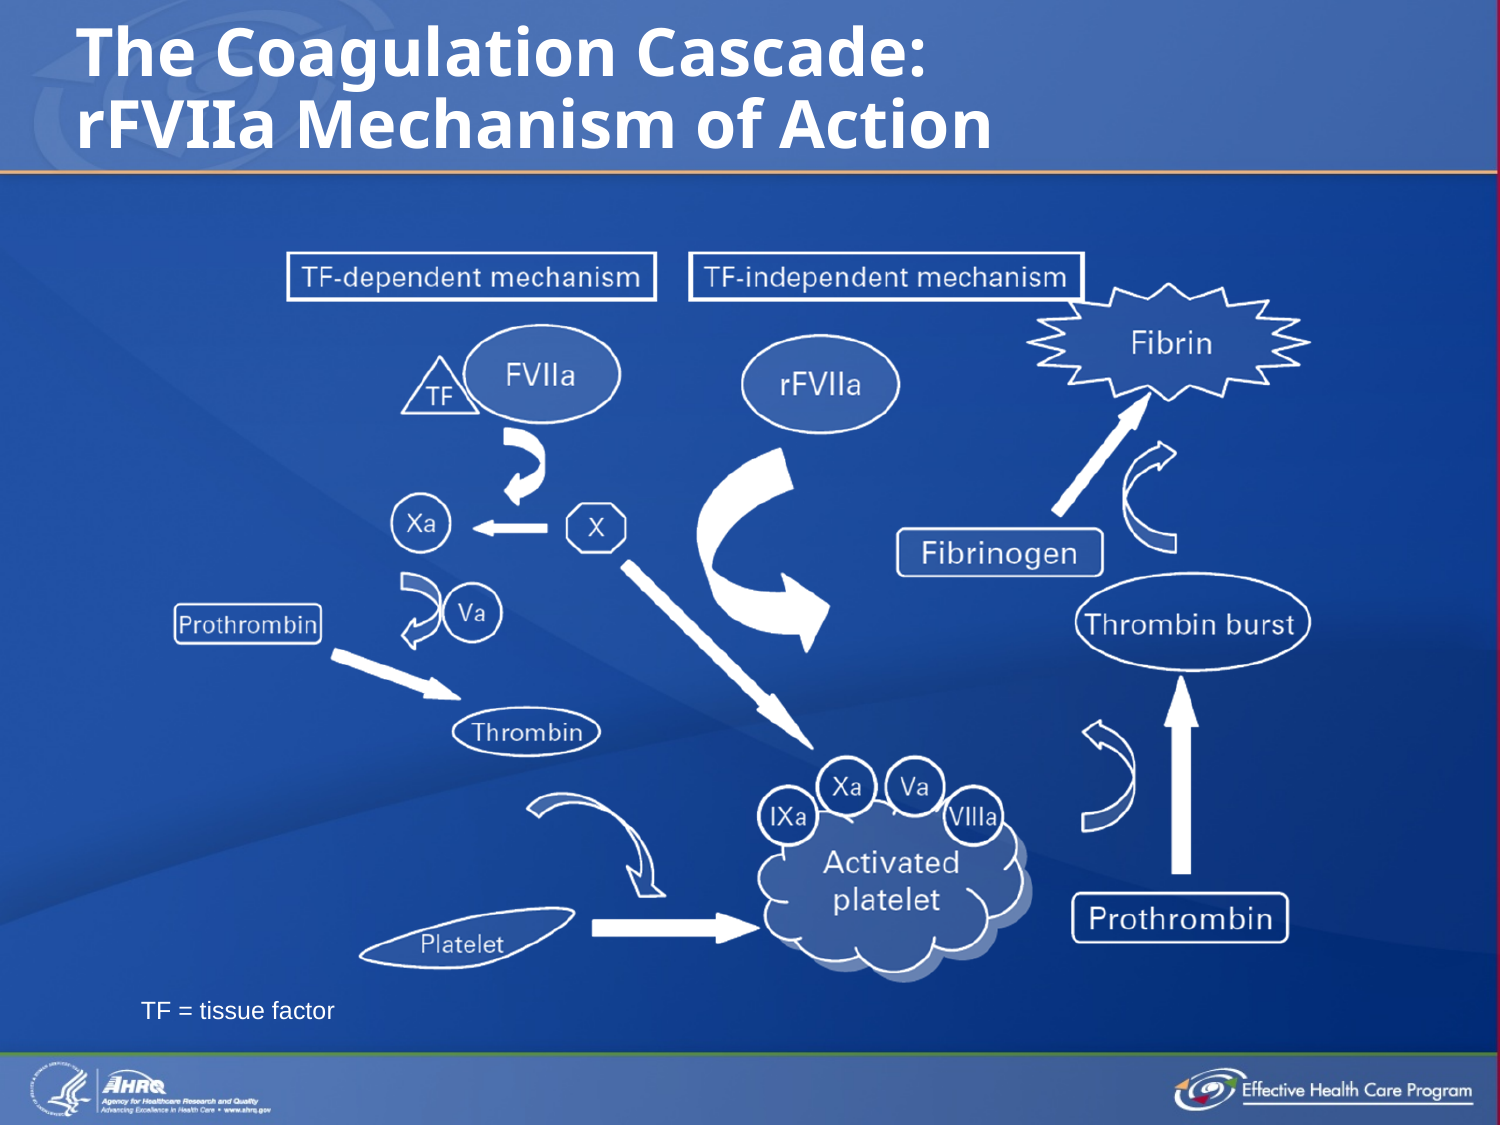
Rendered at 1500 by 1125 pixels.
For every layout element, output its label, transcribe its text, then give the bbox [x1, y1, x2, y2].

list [162, 224, 1323, 1018]
picture [0, 0, 1500, 1125]
title The Coagulation Cascade: rFVIIa Mechanism of Action [74, 21, 1426, 163]
text_box TF = tissue factor [126, 987, 351, 1033]
